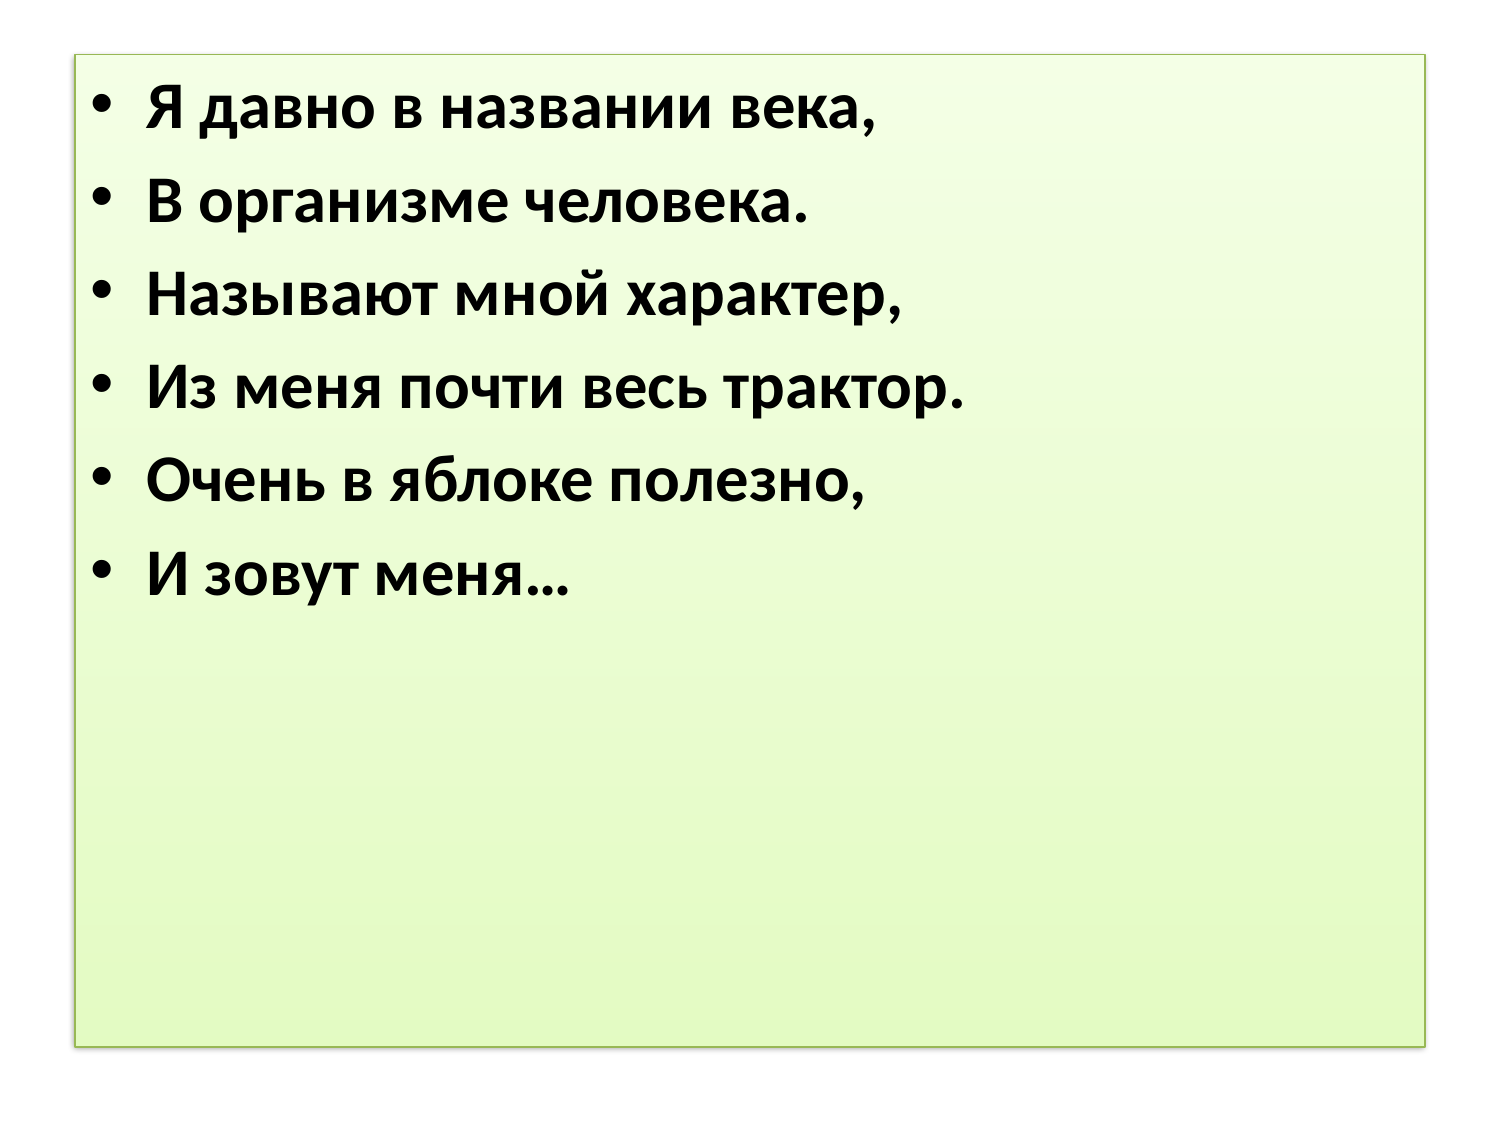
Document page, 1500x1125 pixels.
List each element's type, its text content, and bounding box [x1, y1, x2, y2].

list Я давно в названии века, В организме человека. Называют мной характер, Из меня почти весь трактор. Очень в яблоке полезно, И зовут меня… [74, 54, 1426, 1048]
